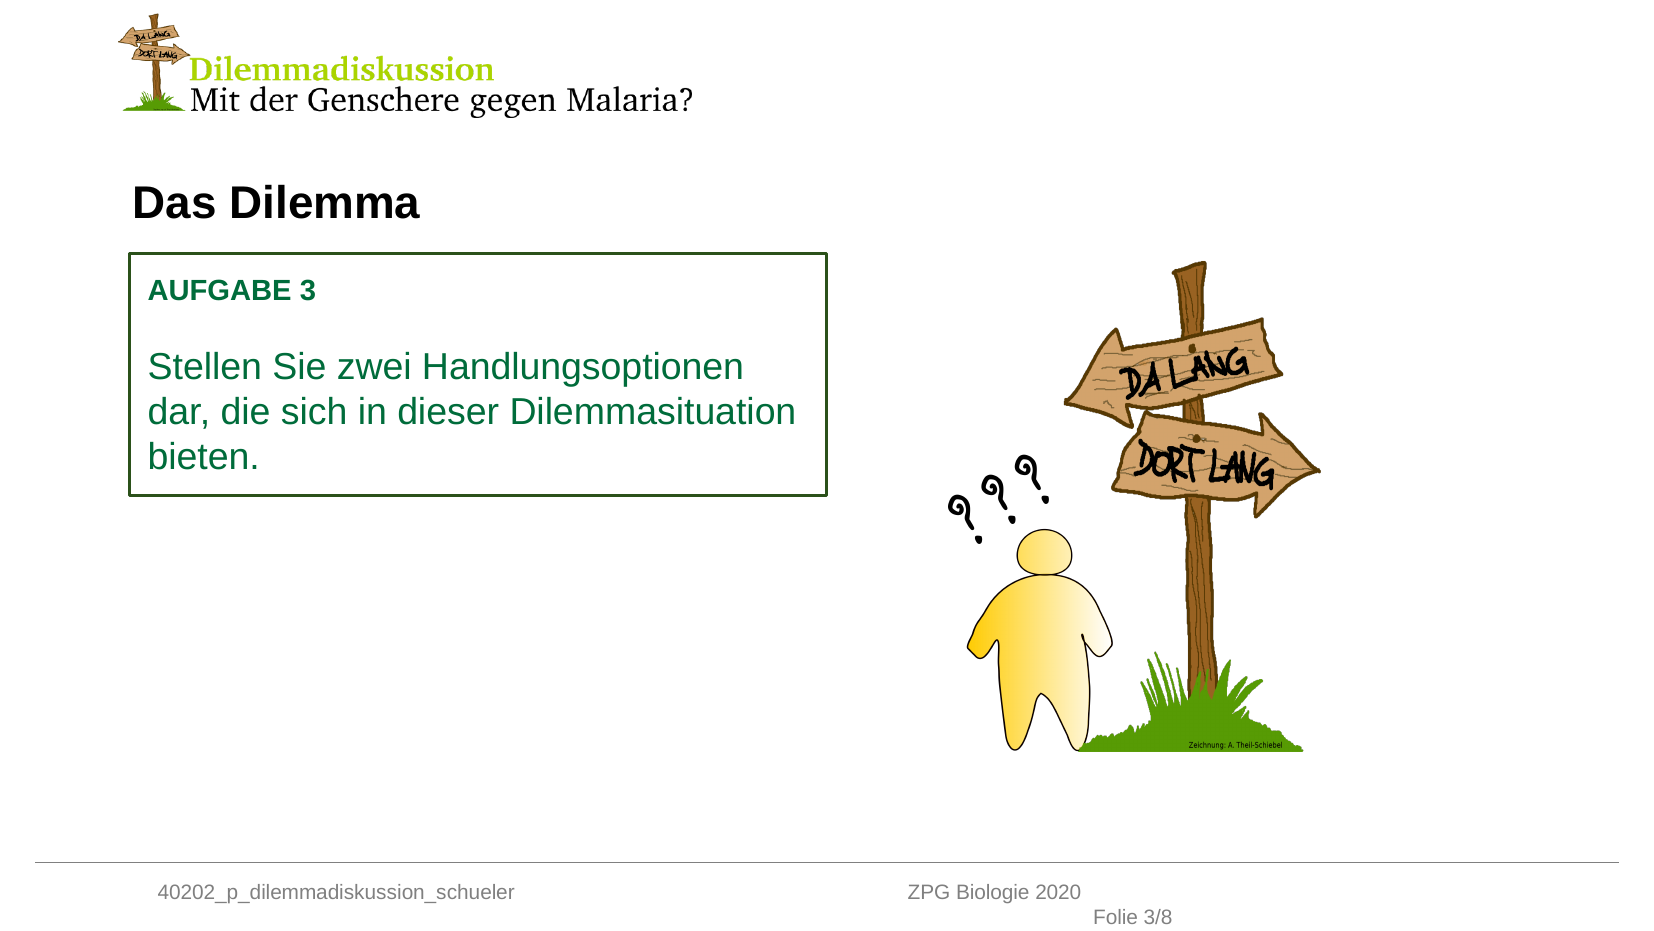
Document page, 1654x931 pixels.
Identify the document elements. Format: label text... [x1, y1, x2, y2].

text_box 40202_p_dilemmadiskussion_schueler ZPG Biologie 2020 Folie 3/8 [82, 871, 1583, 910]
picture [117, 13, 693, 119]
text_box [117, 165, 1394, 752]
